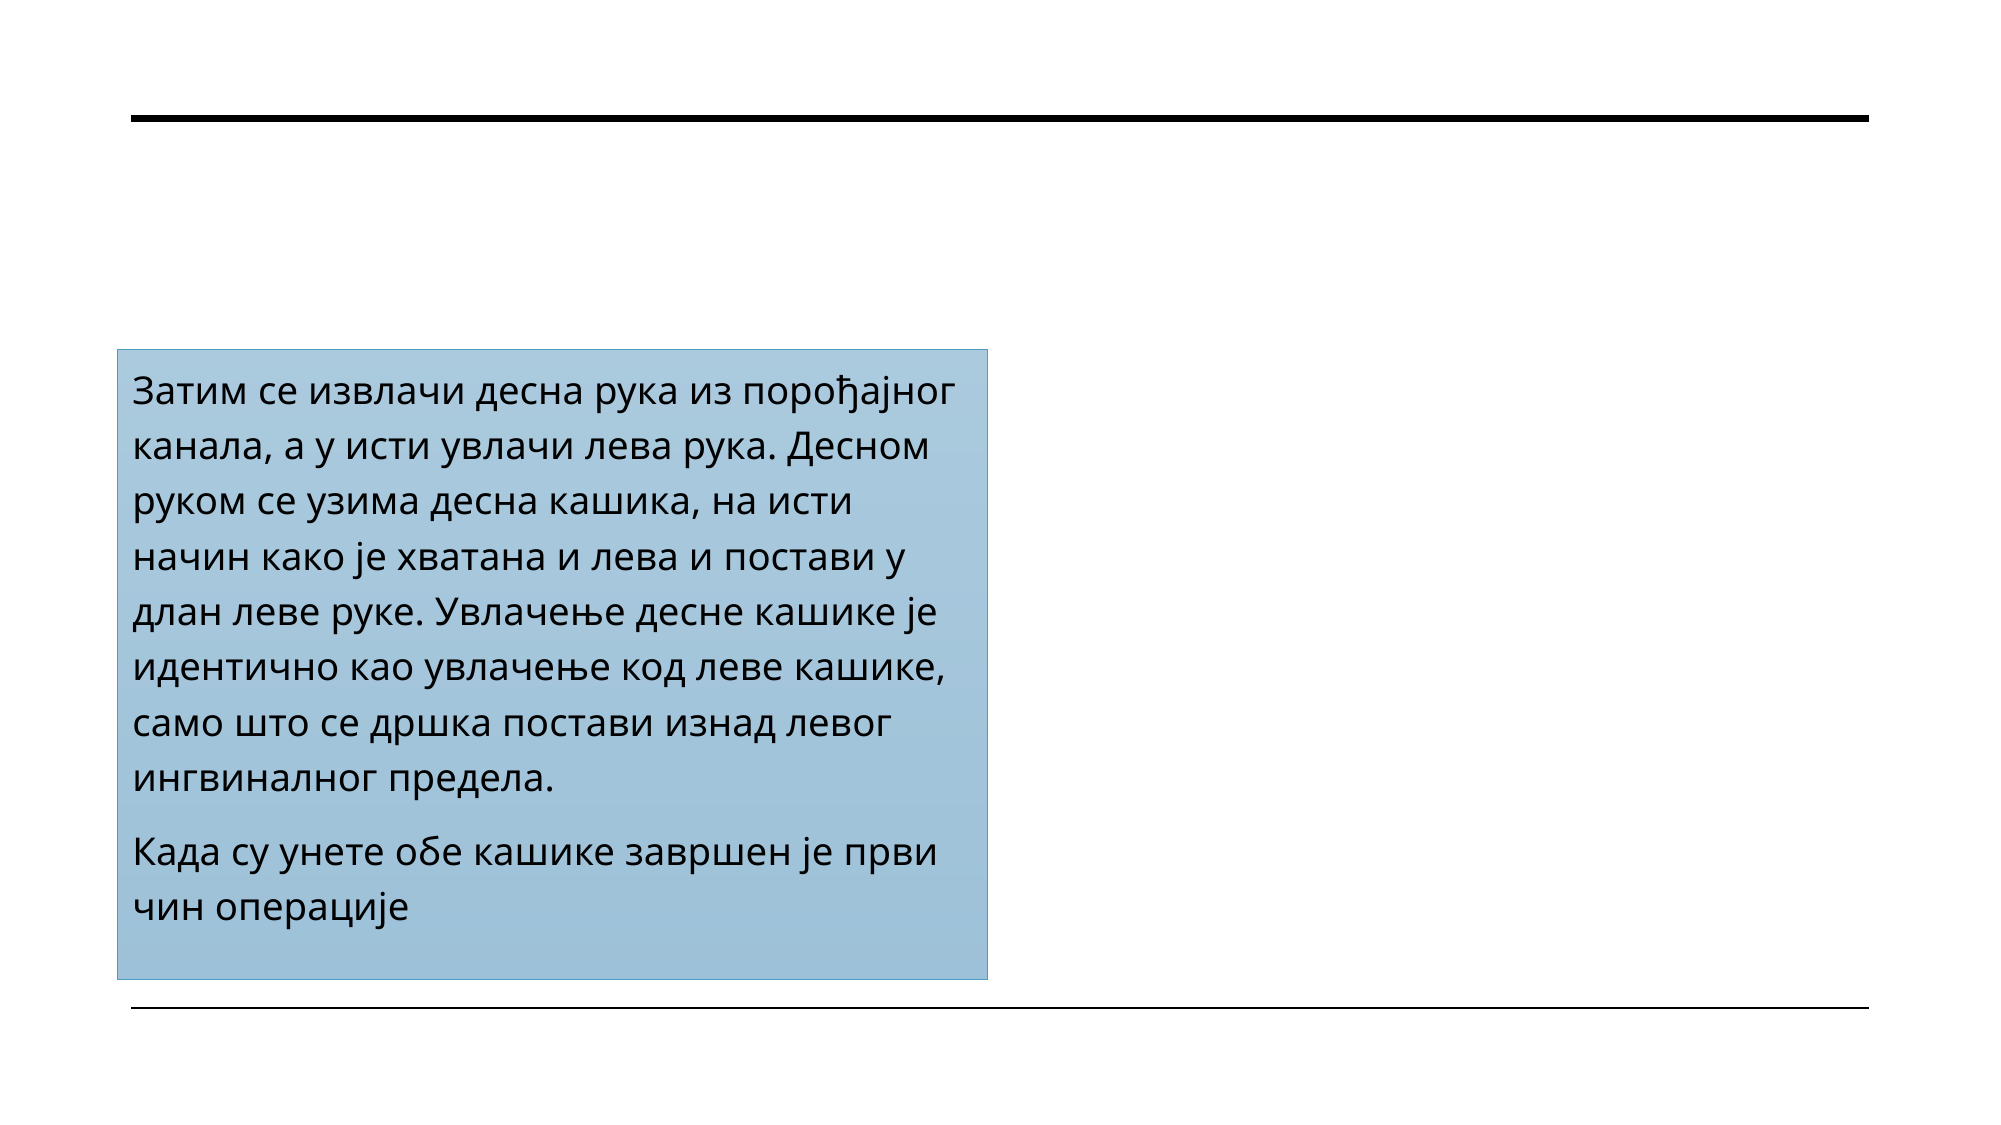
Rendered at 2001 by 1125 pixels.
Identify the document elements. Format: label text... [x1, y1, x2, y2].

list Затим се извлачи десна рука из порођајног канала, а у исти увлачи лева рука. Десном руком се узима десна кашика, на исти начин како је хватана и лева и постави у длан леве руке. Увлачење десне кашике је идентично као увлачење код леве кашике, само што се дршка постави изнад левог ингвиналног предела. Када су унете обе кашике завршен је први чин операције [117, 349, 988, 980]
